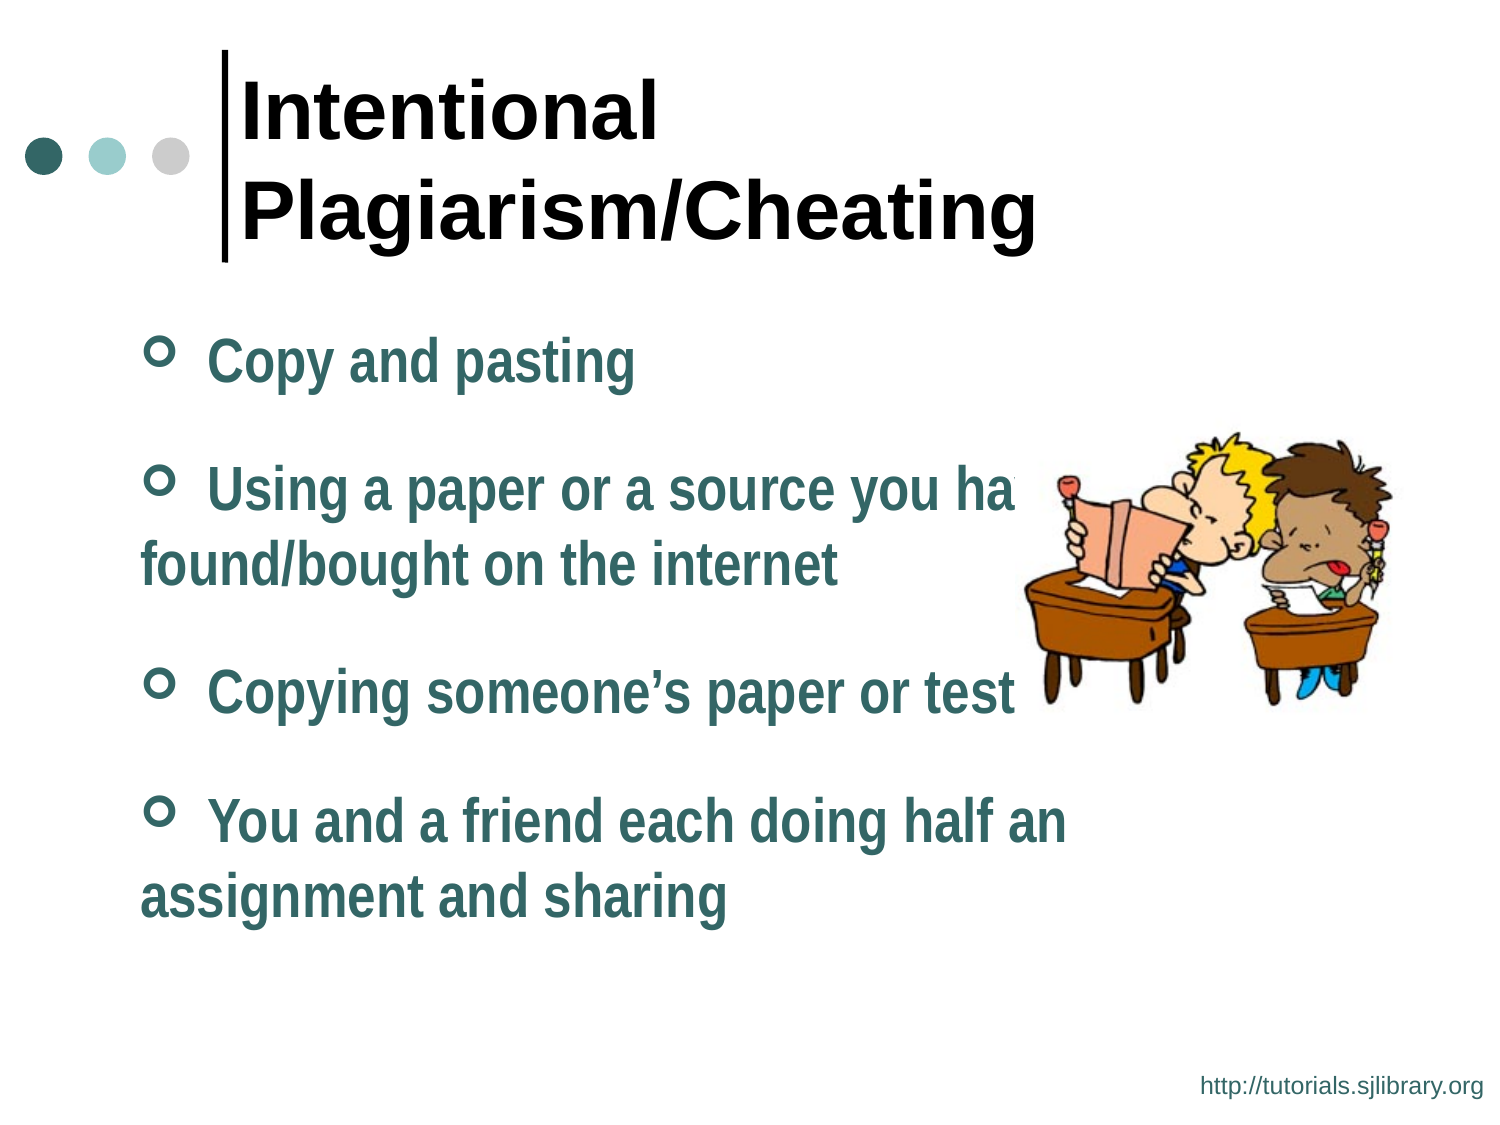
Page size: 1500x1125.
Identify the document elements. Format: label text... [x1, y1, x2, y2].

title Intentional Plagiarism/Cheating [225, 31, 1325, 282]
list Copy and pasting Using a paper or a source you have found/bought on the internet Copying someone’s paper or test You and a friend each doing half an assignment and sharing [125, 312, 1332, 1000]
picture [1015, 412, 1407, 726]
text_box http://tutorials.sjlibrary.org [974, 1062, 1500, 1108]
